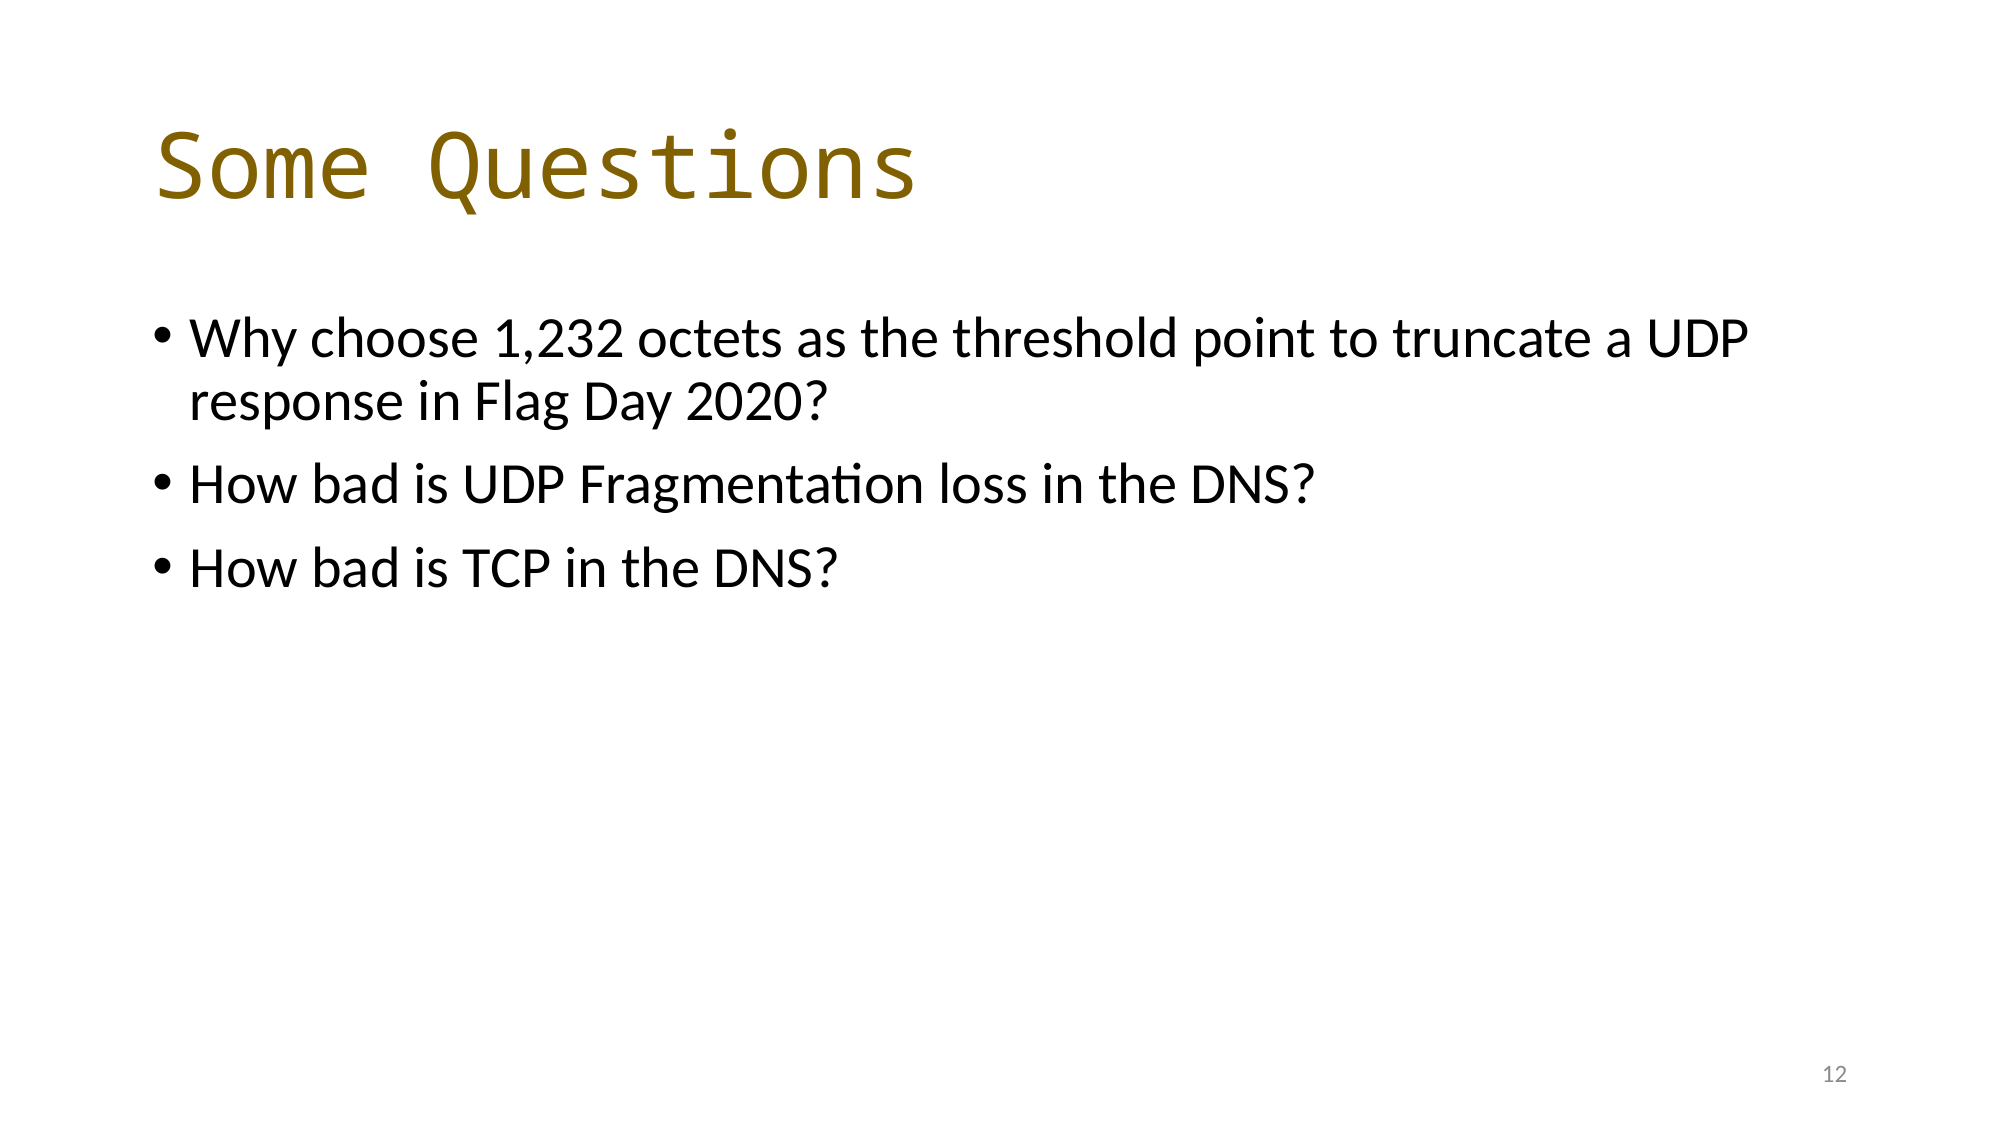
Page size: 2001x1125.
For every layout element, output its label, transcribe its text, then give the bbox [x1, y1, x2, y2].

title Some Questions [137, 59, 1863, 278]
slide_number 12 [1412, 1042, 1863, 1103]
list Why choose 1,232 octets as the threshold point to truncate a UDP response in Flag Day 2020? How bad is UDP Fragmentation loss in the DNS? How bad is TCP in the DNS? [137, 299, 1863, 1014]
